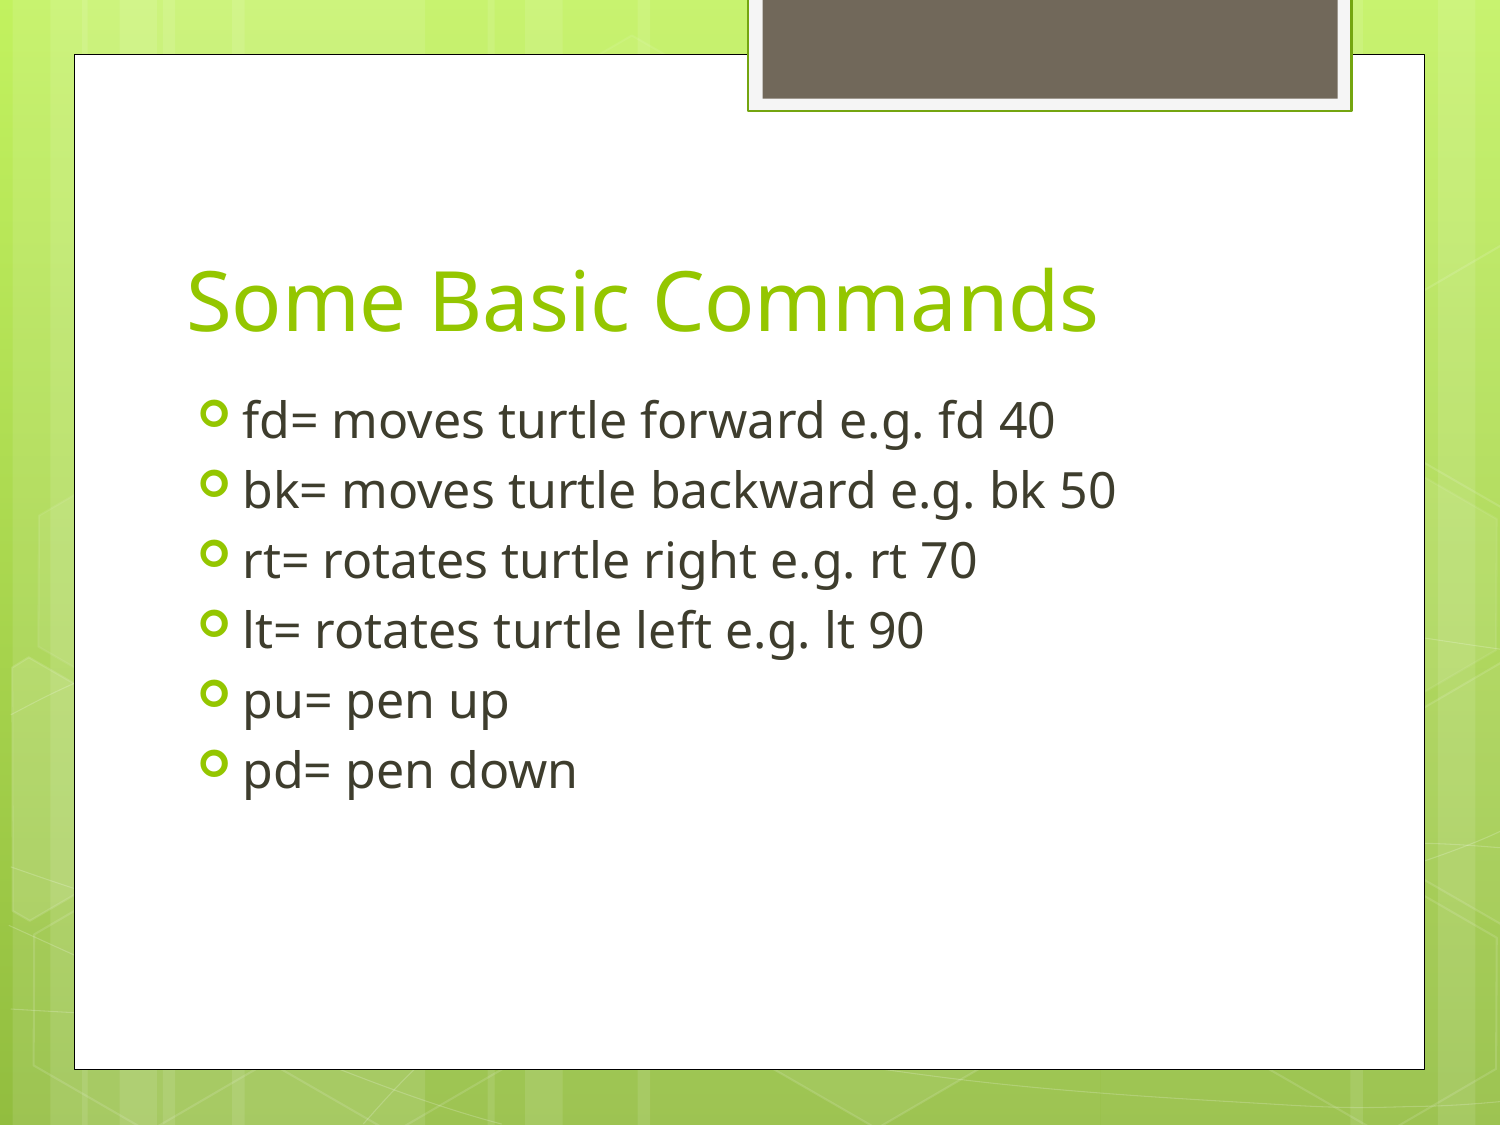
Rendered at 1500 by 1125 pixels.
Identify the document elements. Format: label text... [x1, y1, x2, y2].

list fd= moves turtle forward e.g. fd 40 bk= moves turtle backward e.g. bk 50 rt= rotates turtle right e.g. rt 70 lt= rotates turtle left e.g. lt 90 pu= pen up pd= pen down [171, 381, 1283, 957]
title Some Basic Commands [171, 168, 1324, 357]
